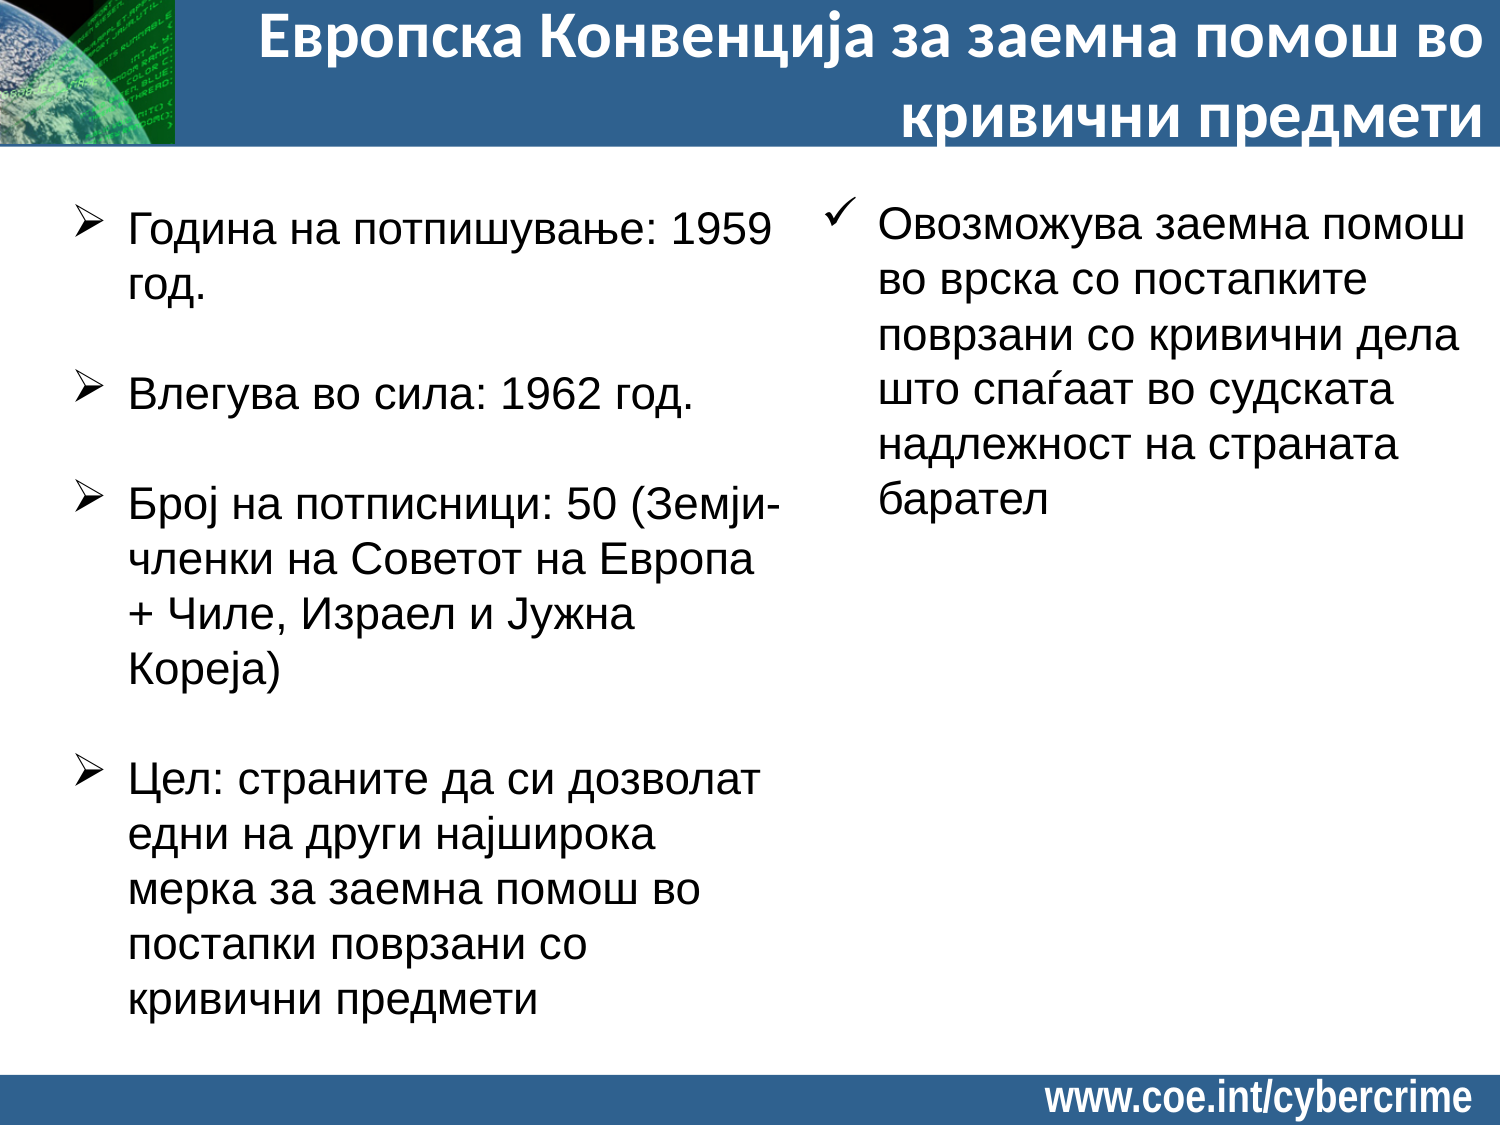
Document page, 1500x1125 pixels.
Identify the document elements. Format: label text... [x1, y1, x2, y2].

text_box Европска Конвенција за заемна помош во кривични предмети [177, 0, 1500, 149]
text_box [0, 1073, 1030, 1125]
text_box Година на потпишување: 1959 год. Влегува во сила: 1962 год. Број на потписници: 50 (Земји-членки на Советот на Европа + Чиле, Израел и Јужна Кореја) Цел: страните да си дозволат едни на други најширока мерка за заемна помош во постапки поврзани со кривични предмети [56, 191, 807, 1031]
text_box Овозможува заемна помош во врска со постапките поврзани со кривични дела што спаѓаат во судската надлежност на страната барател [806, 186, 1500, 532]
picture [0, 0, 175, 144]
text_box www.coe.int/cybercrime [1030, 1059, 1500, 1125]
